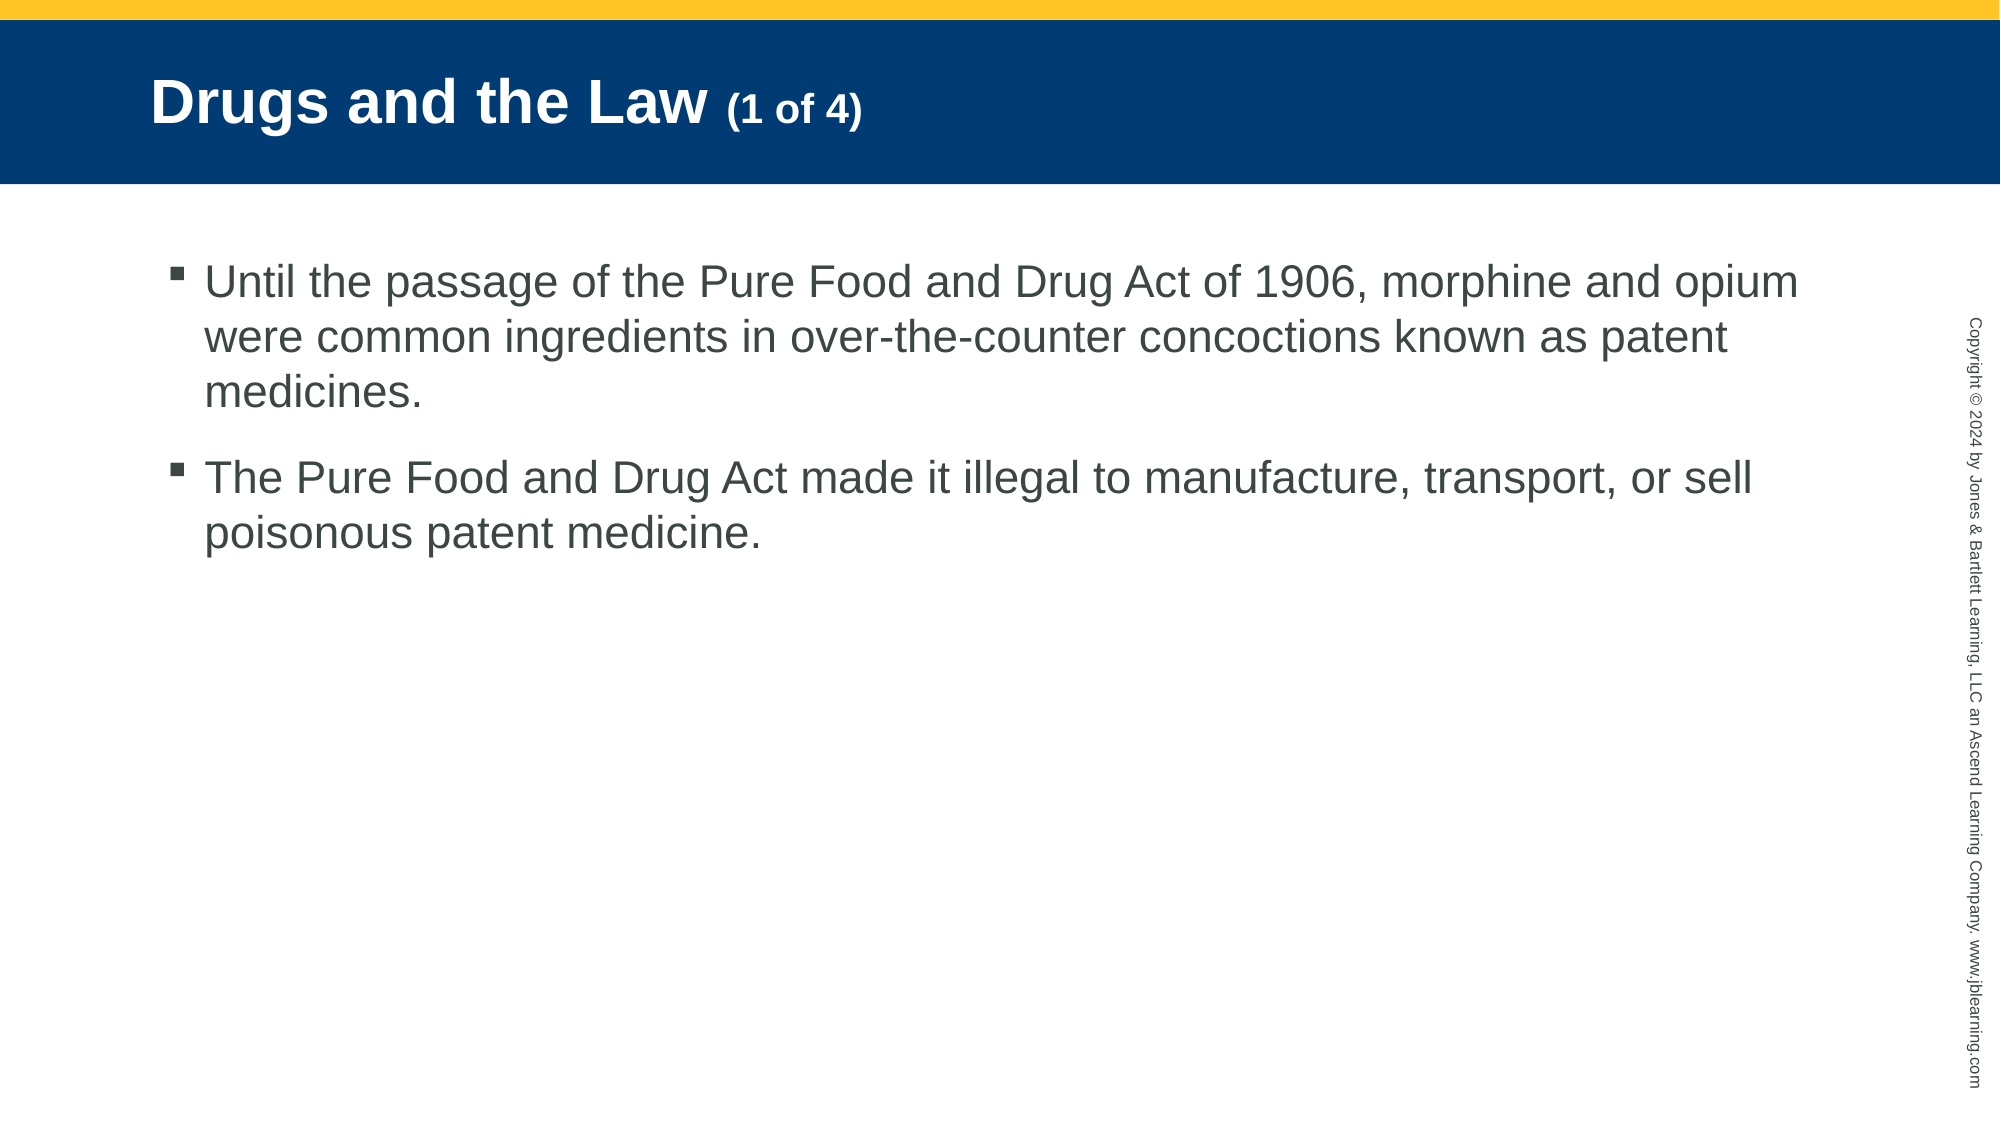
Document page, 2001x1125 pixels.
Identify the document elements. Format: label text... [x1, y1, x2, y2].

list Until the passage of the Pure Food and Drug Act of 1906, morphine and opium were common ingredients in over-the-counter concoctions known as patent medicines. The Pure Food and Drug Act made it illegal to manufacture, transport, or sell poisonous patent medicine. [151, 244, 1840, 1016]
title Drugs and the Law (1 of 4) [0, 19, 2000, 185]
